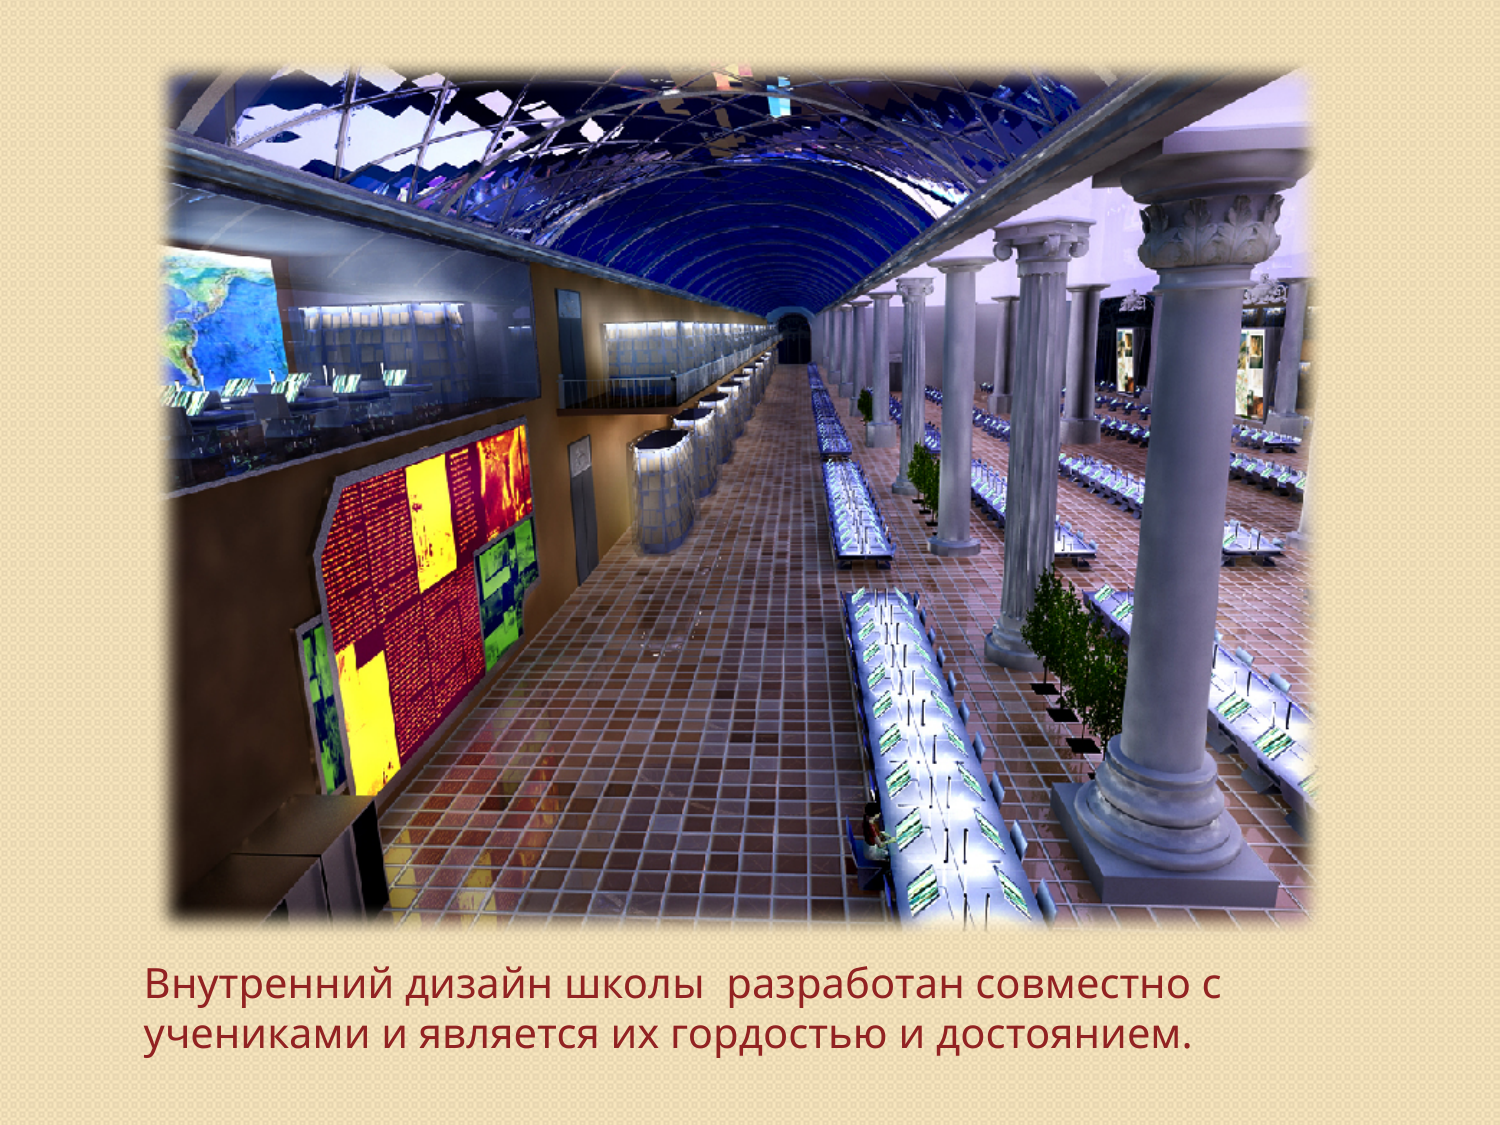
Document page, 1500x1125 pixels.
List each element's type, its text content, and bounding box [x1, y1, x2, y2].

picture [152, 58, 1325, 938]
text_box Внутренний дизайн школы разработан совместно с учениками и является их гордостью и достоянием. [128, 949, 1430, 1064]
